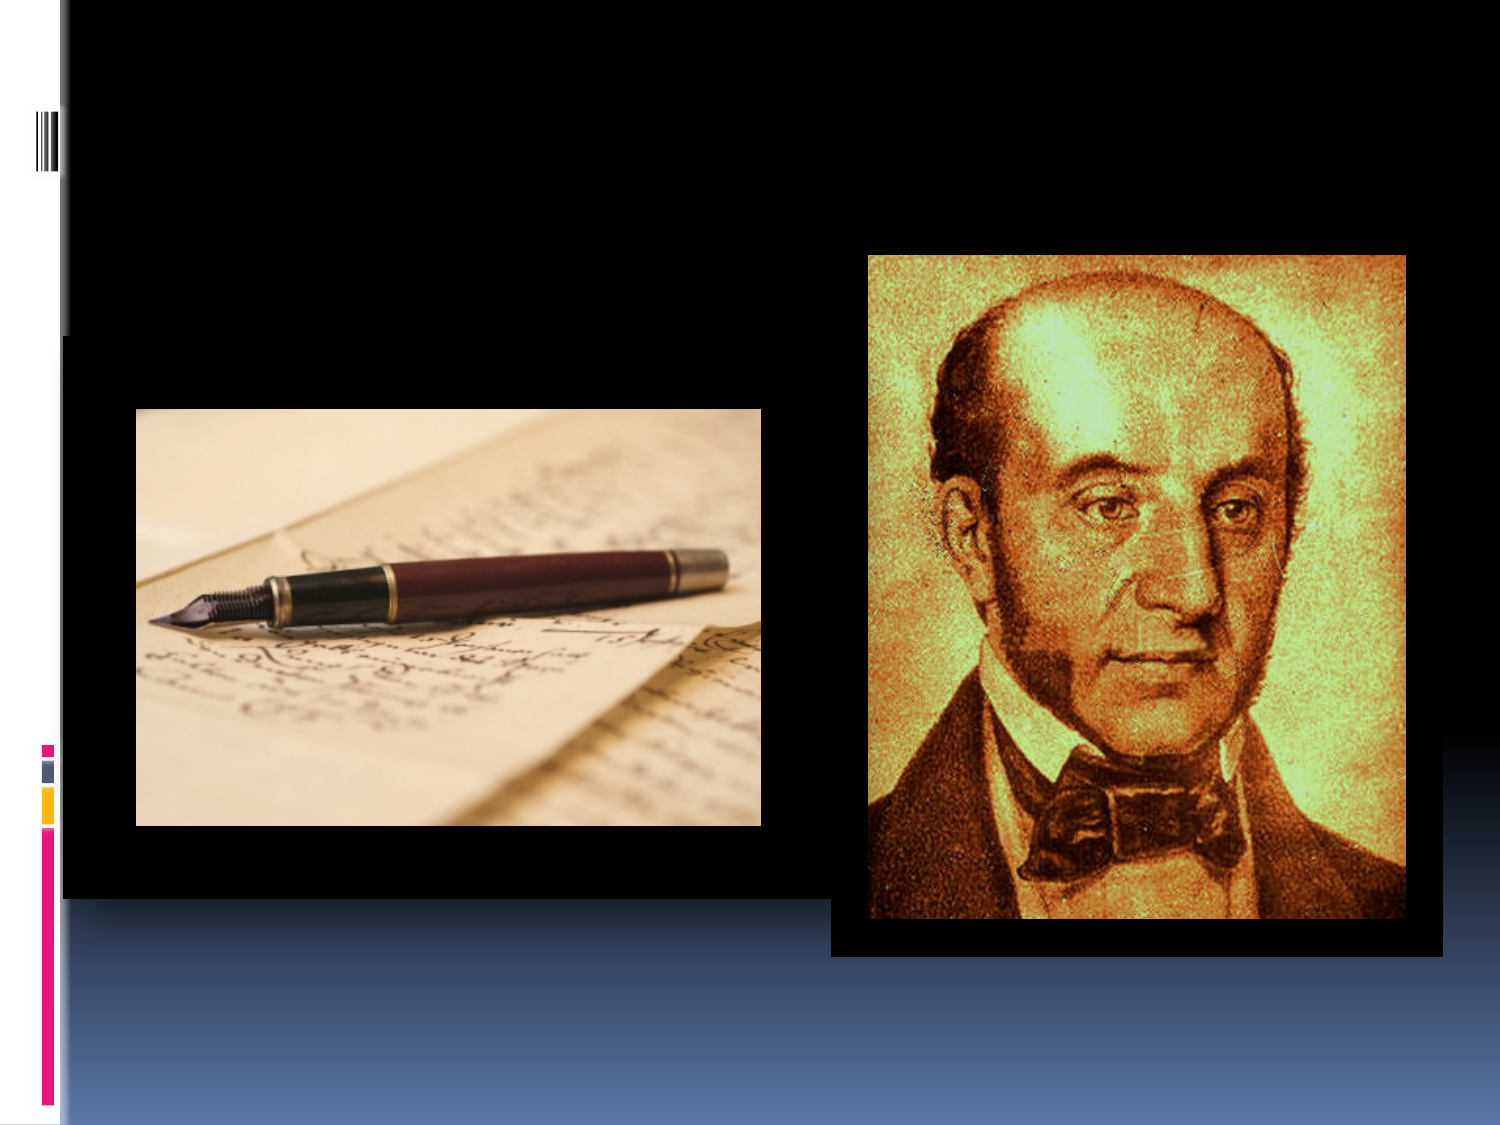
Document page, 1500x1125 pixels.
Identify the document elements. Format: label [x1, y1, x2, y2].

picture [867, 254, 1406, 920]
picture [135, 408, 762, 827]
